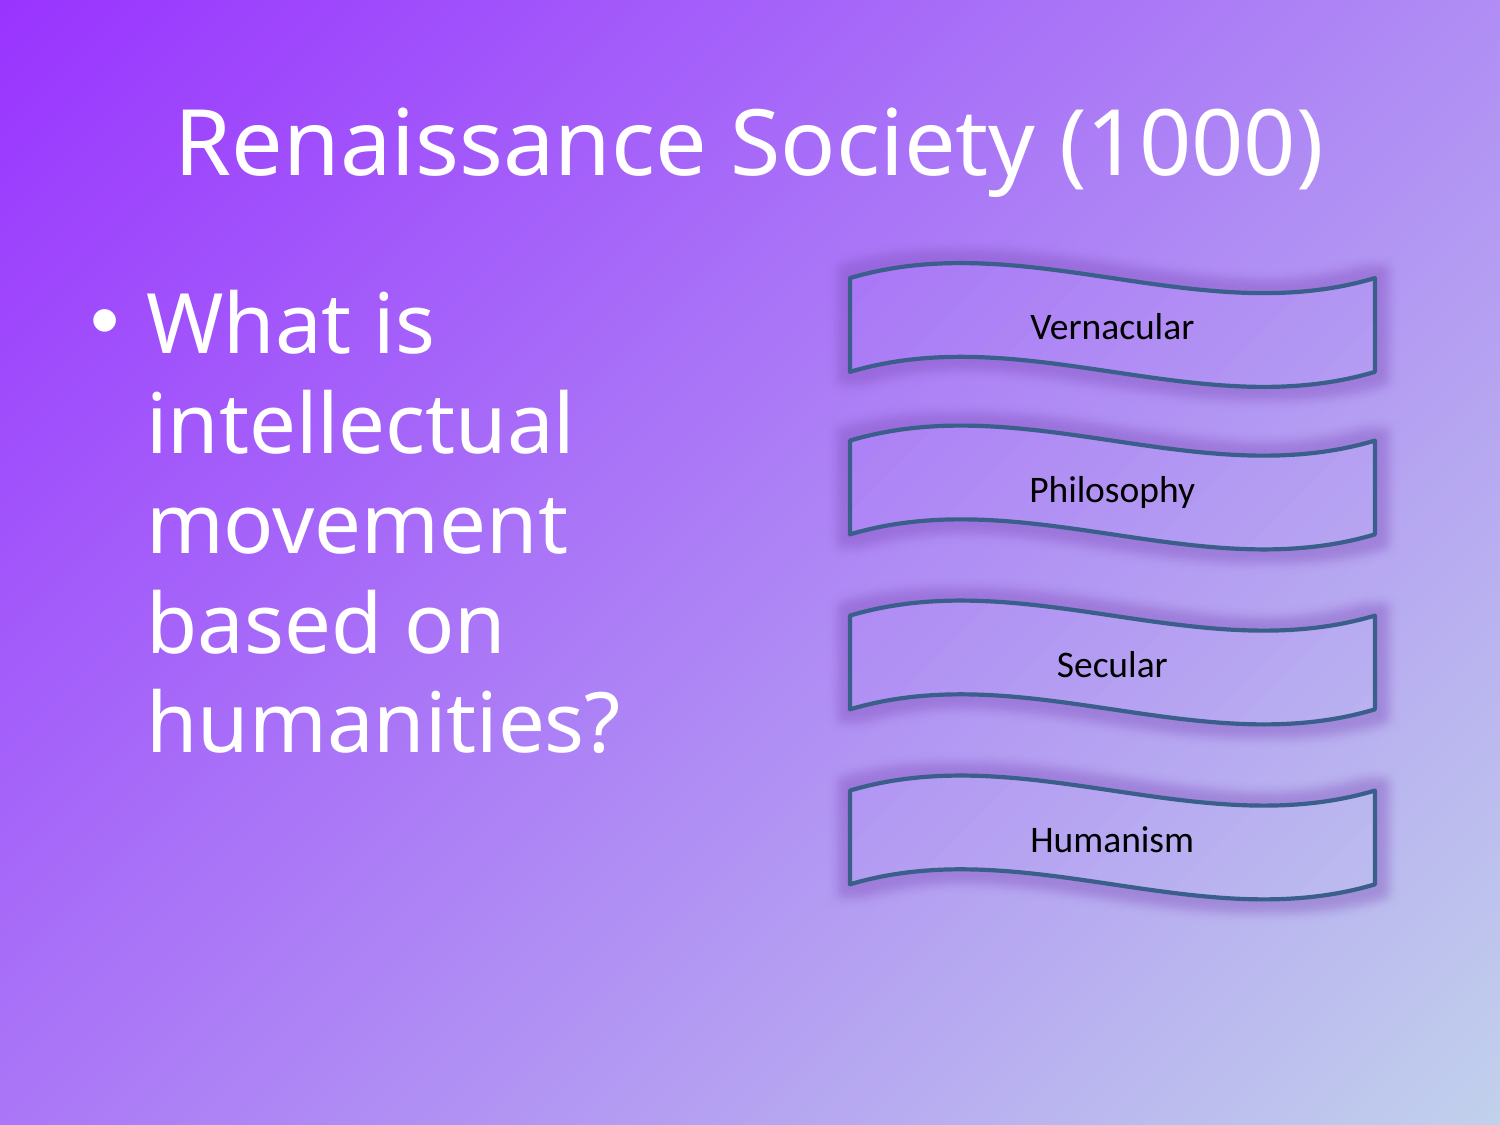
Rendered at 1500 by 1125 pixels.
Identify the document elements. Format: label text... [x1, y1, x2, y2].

list What is intellectual movement based on humanities? [75, 262, 738, 1005]
text_box Vernacular [847, 260, 1378, 390]
text_box Secular [847, 598, 1378, 727]
text_box Philosophy [847, 423, 1378, 552]
title Renaissance Society (1000) [75, 45, 1425, 233]
text_box Humanism [847, 773, 1378, 902]
